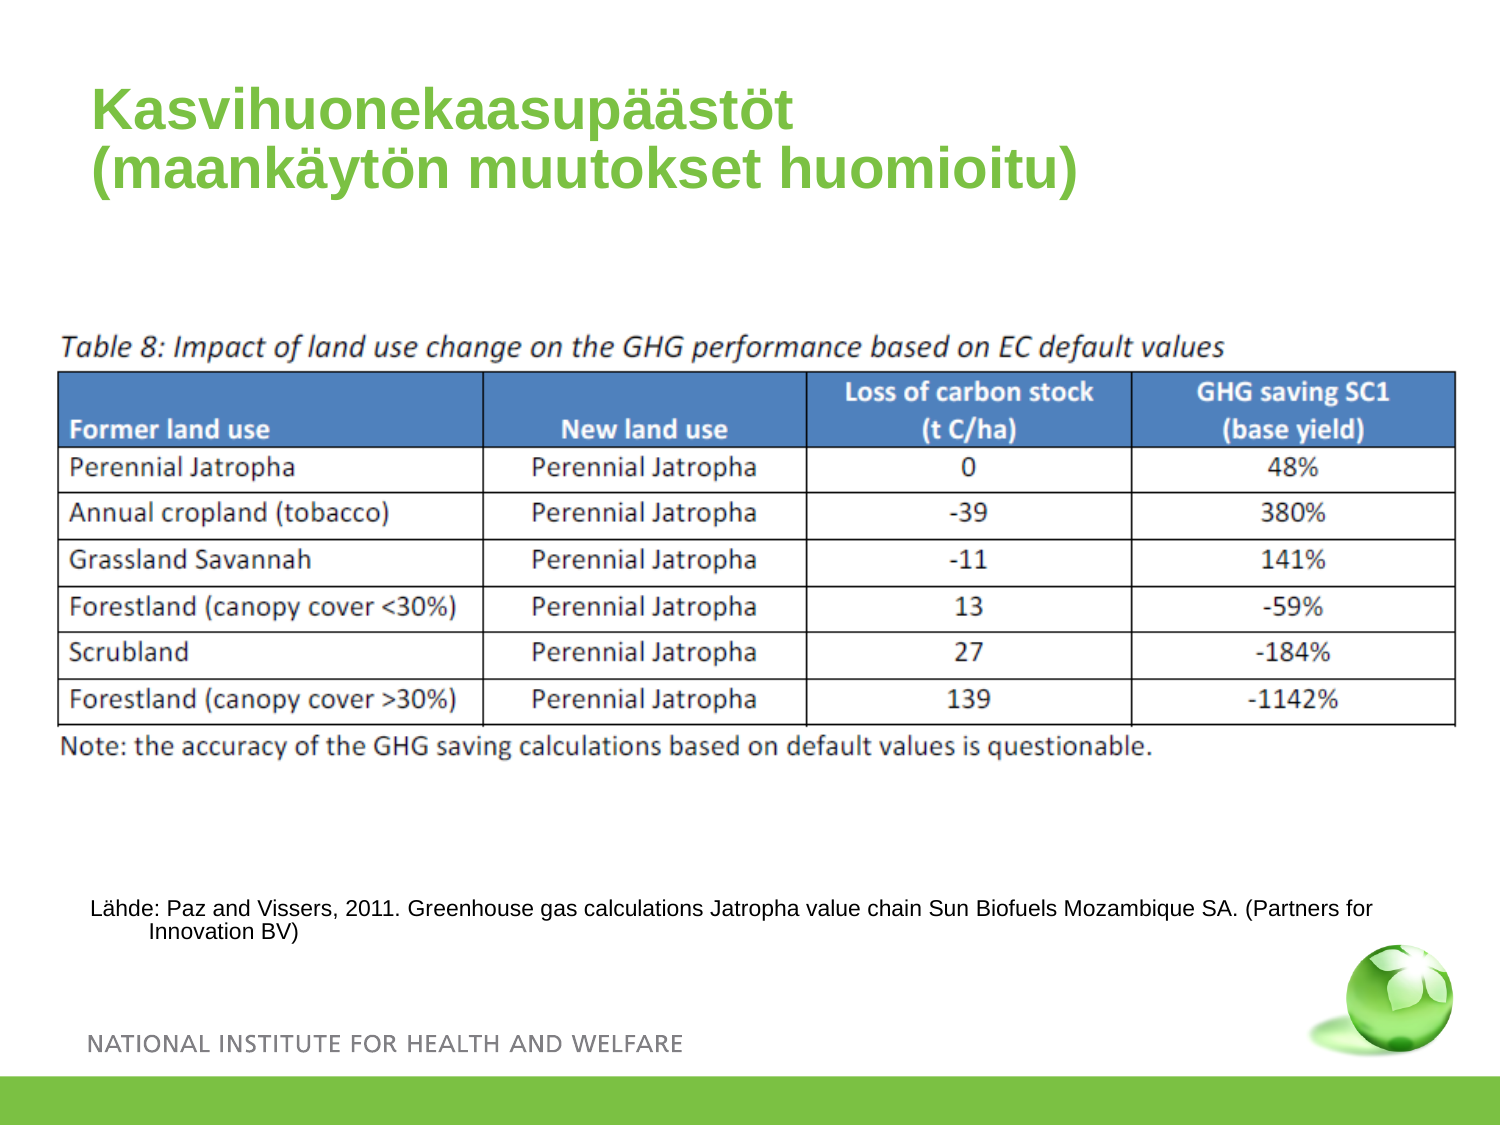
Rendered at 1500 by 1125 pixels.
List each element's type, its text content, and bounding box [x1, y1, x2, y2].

picture [30, 304, 1500, 793]
picture [1294, 928, 1471, 1071]
title Kasvihuonekaasupäästöt (maankäytön muutokset huomioitu) [76, 42, 1424, 209]
list Lähde: Paz and Vissers, 2011. Greenhouse gas calculations Jatropha value chain Sun Biofuels Mozambique SA. (Partners for Innovation BV) [74, 890, 1426, 1006]
